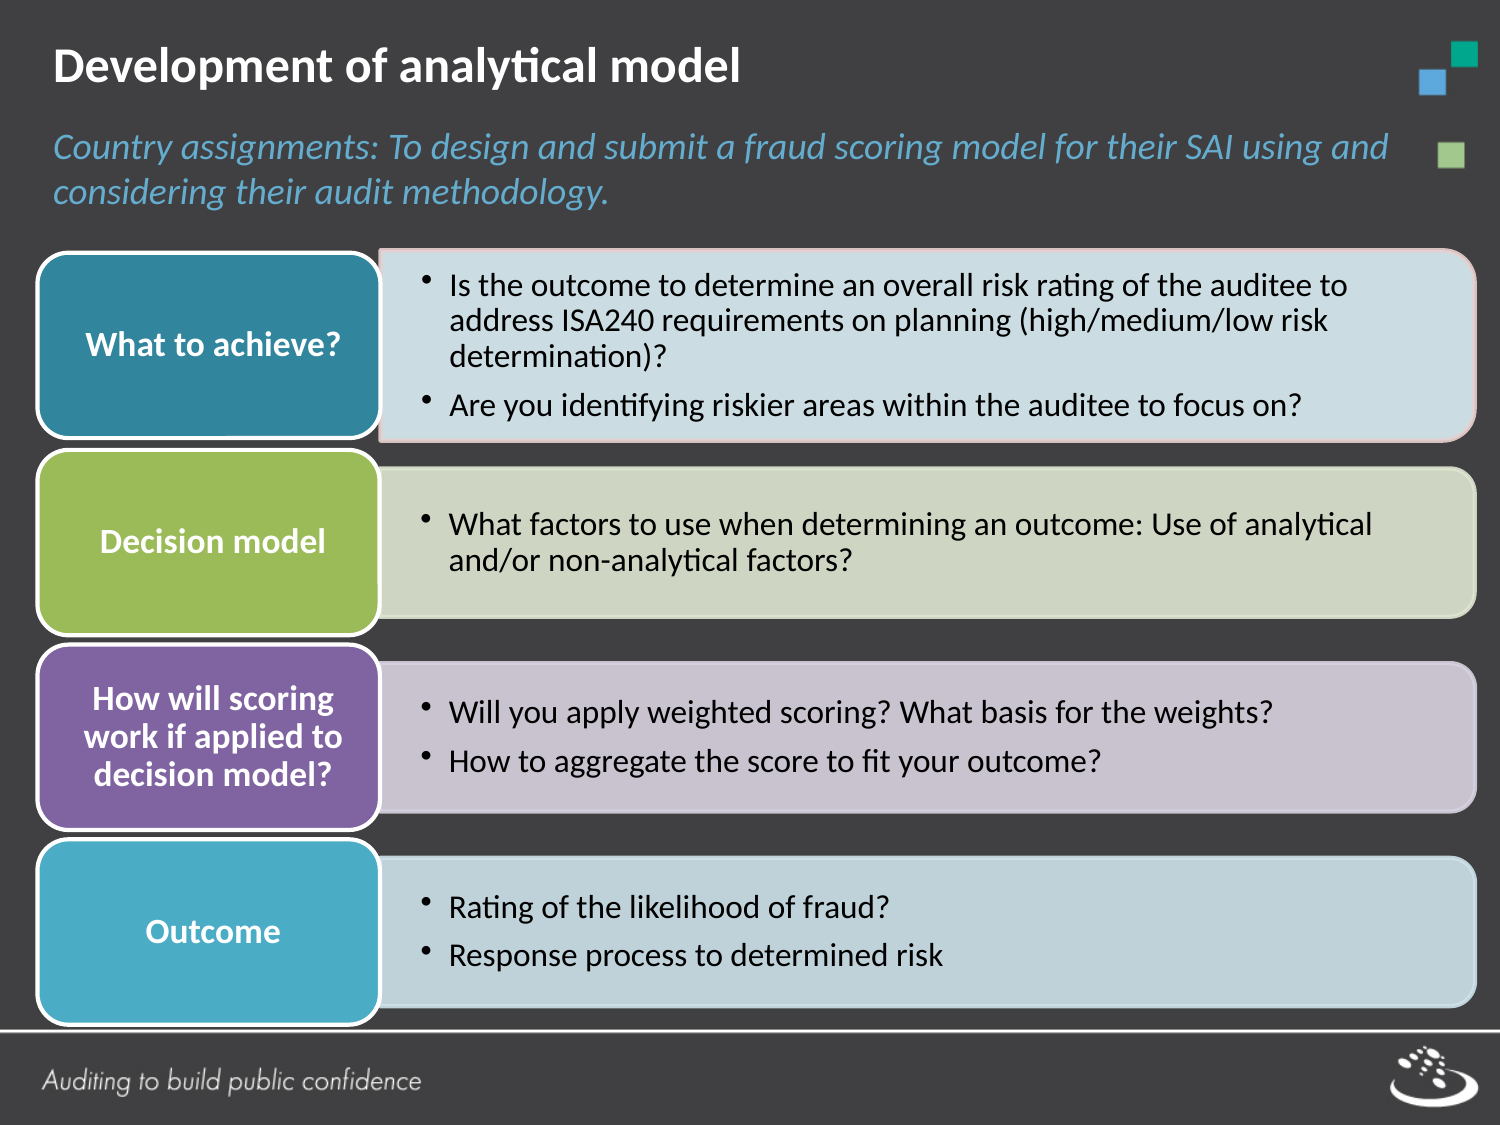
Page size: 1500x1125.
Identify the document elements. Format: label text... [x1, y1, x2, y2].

text_box Development of analytical model [38, 24, 1351, 105]
text_box Country assignments: To design and submit a fraud scoring model for their SAI using and considering their audit methodology. [38, 114, 1426, 248]
picture [0, 0, 1500, 1125]
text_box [37, 249, 1476, 1026]
